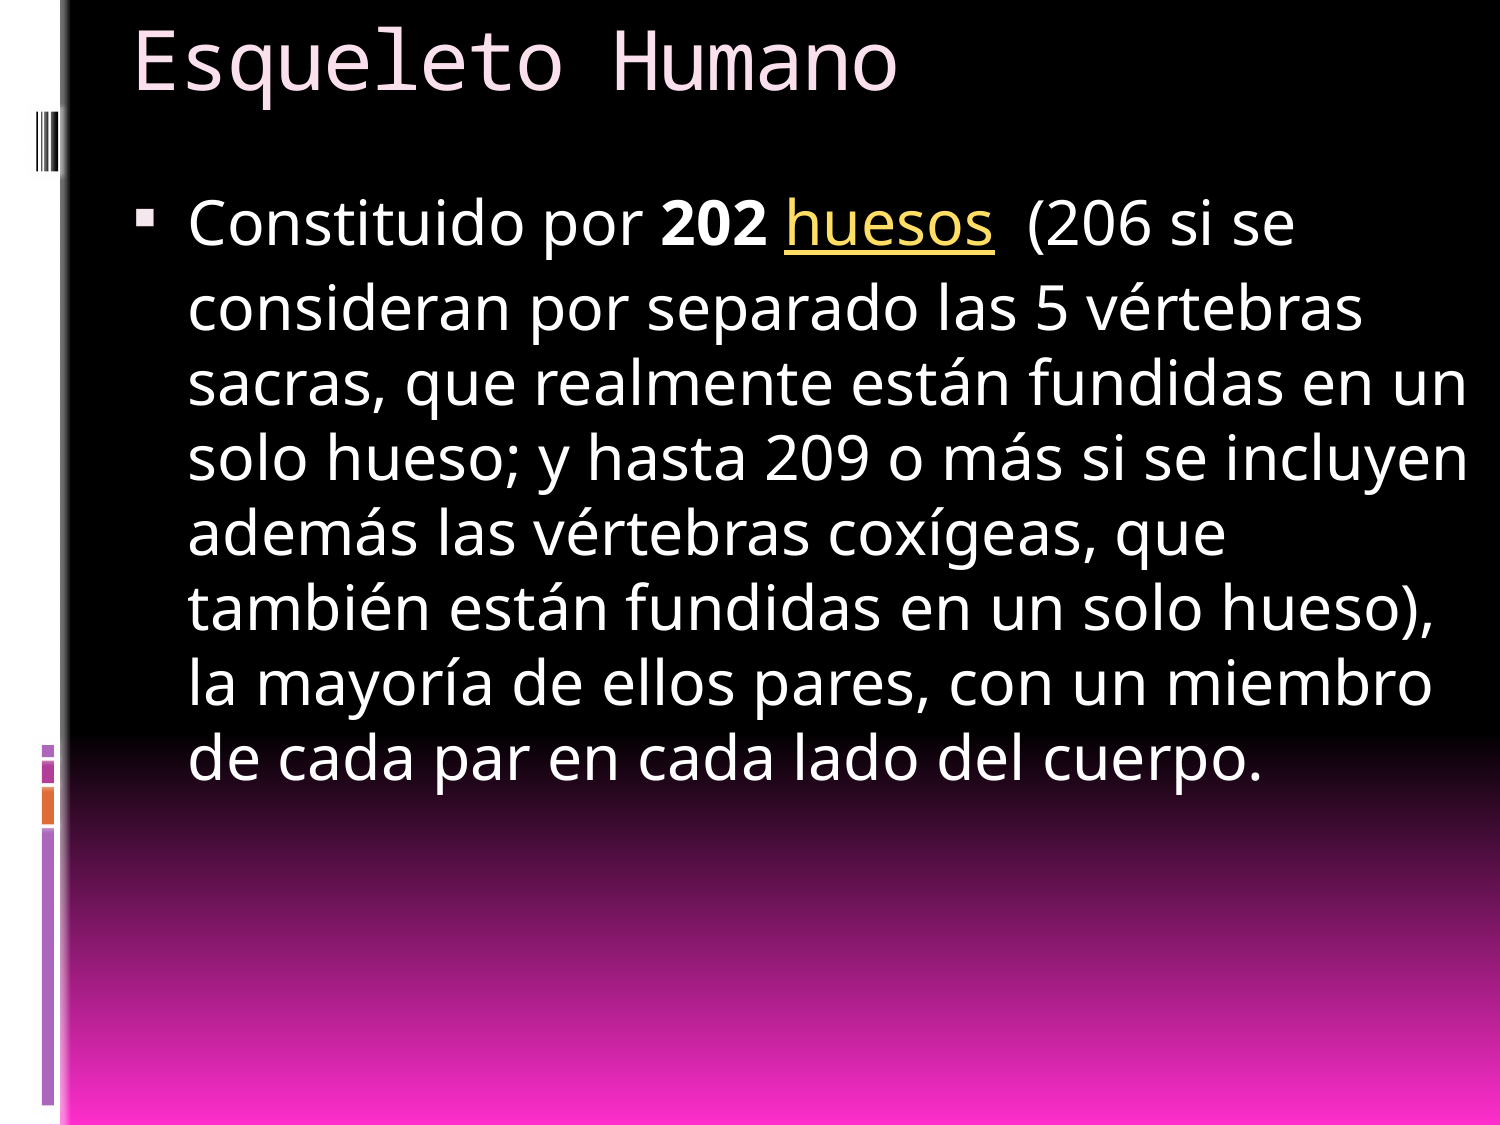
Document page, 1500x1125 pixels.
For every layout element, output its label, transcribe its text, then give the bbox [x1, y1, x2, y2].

list Constituido por 202 huesos (206 si se consideran por separado las 5 vértebras sacras, que realmente están fundidas en un solo hueso; y hasta 209 o más si se incluyen además las vértebras coxígeas, que también están fundidas en un solo hueso), la mayoría de ellos pares, con un miembro de cada par en cada lado del cuerpo. [105, 175, 1500, 1125]
title Esqueleto Humano [117, 0, 1430, 175]
